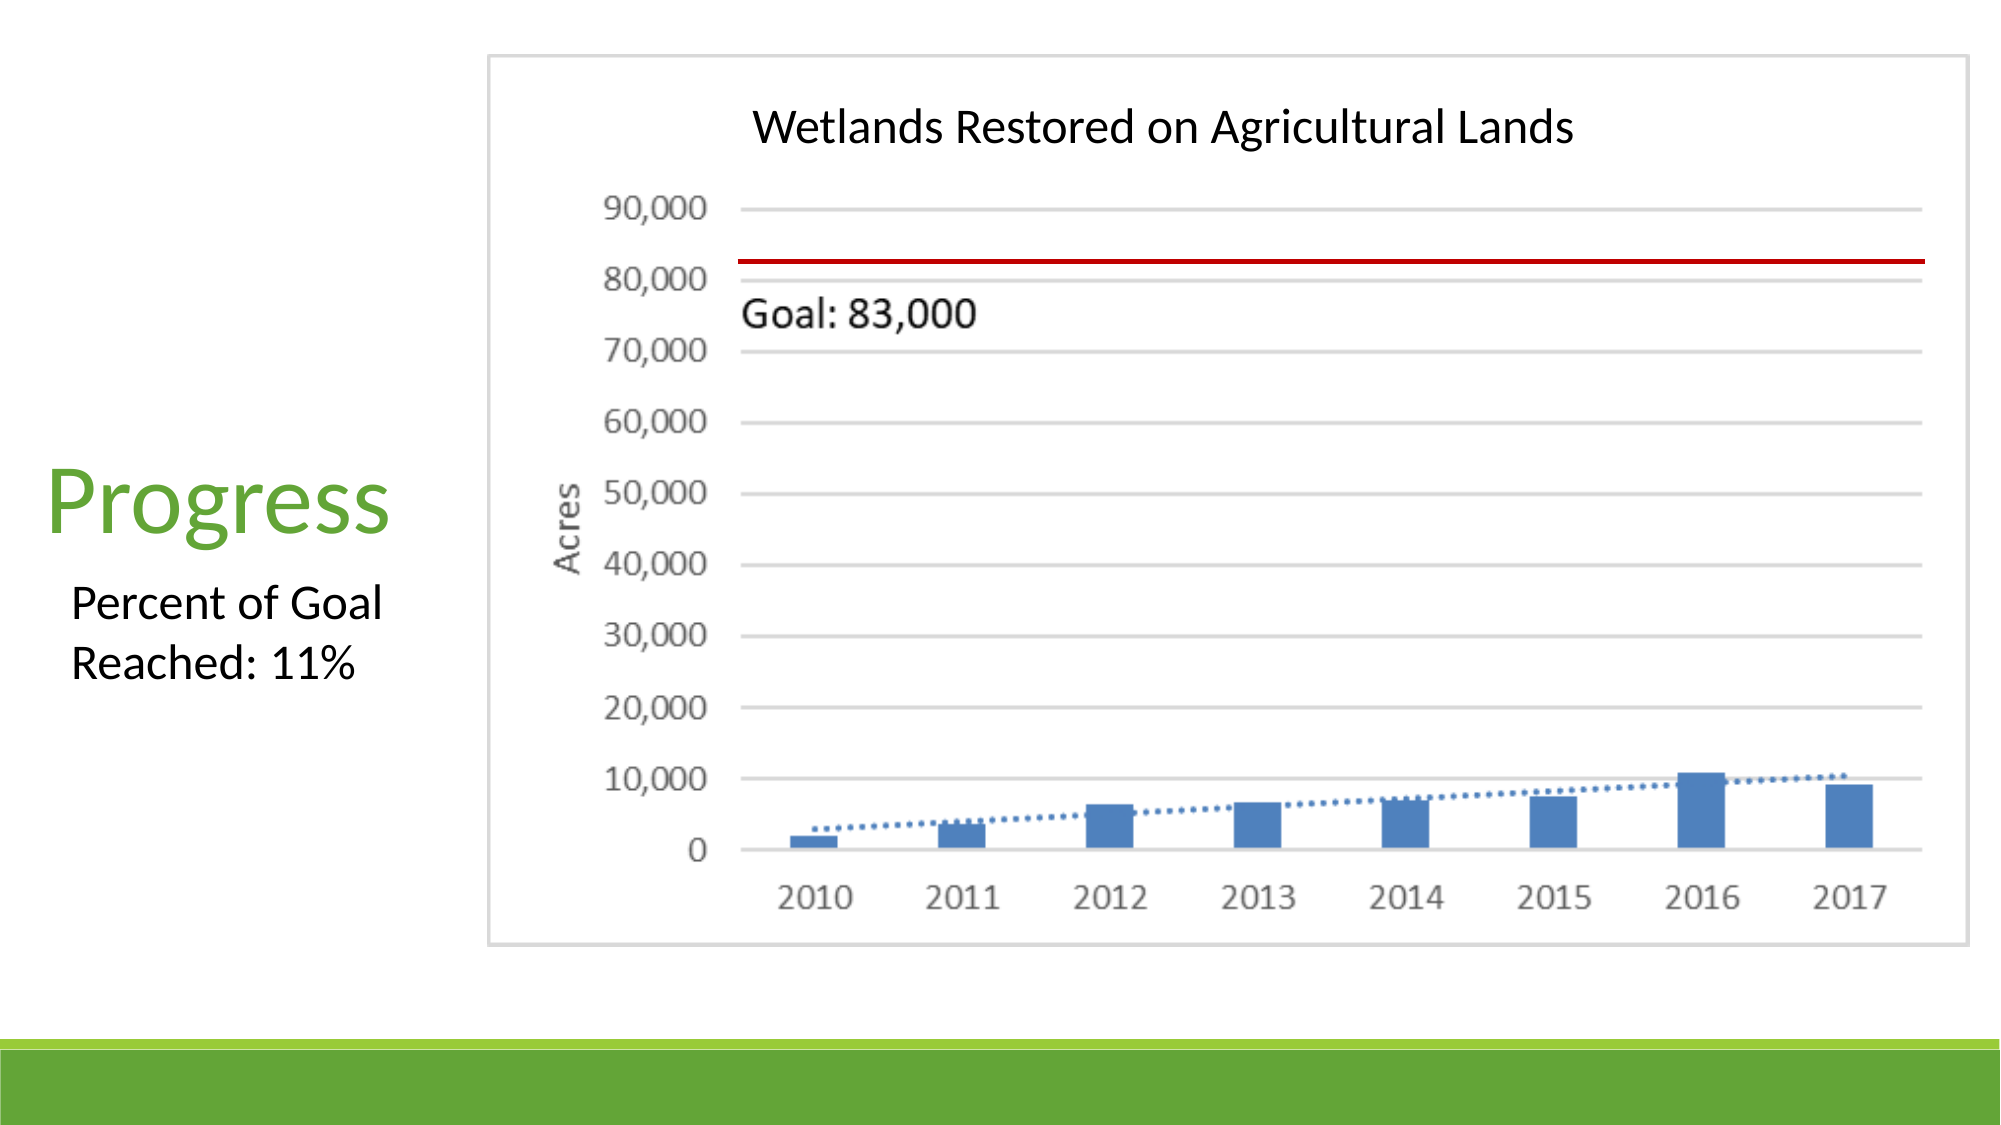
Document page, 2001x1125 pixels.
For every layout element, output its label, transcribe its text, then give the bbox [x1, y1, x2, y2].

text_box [486, 53, 1970, 947]
text_box Progress [30, 426, 415, 561]
text_box Percent of Goal Reached: 11% [56, 562, 415, 698]
